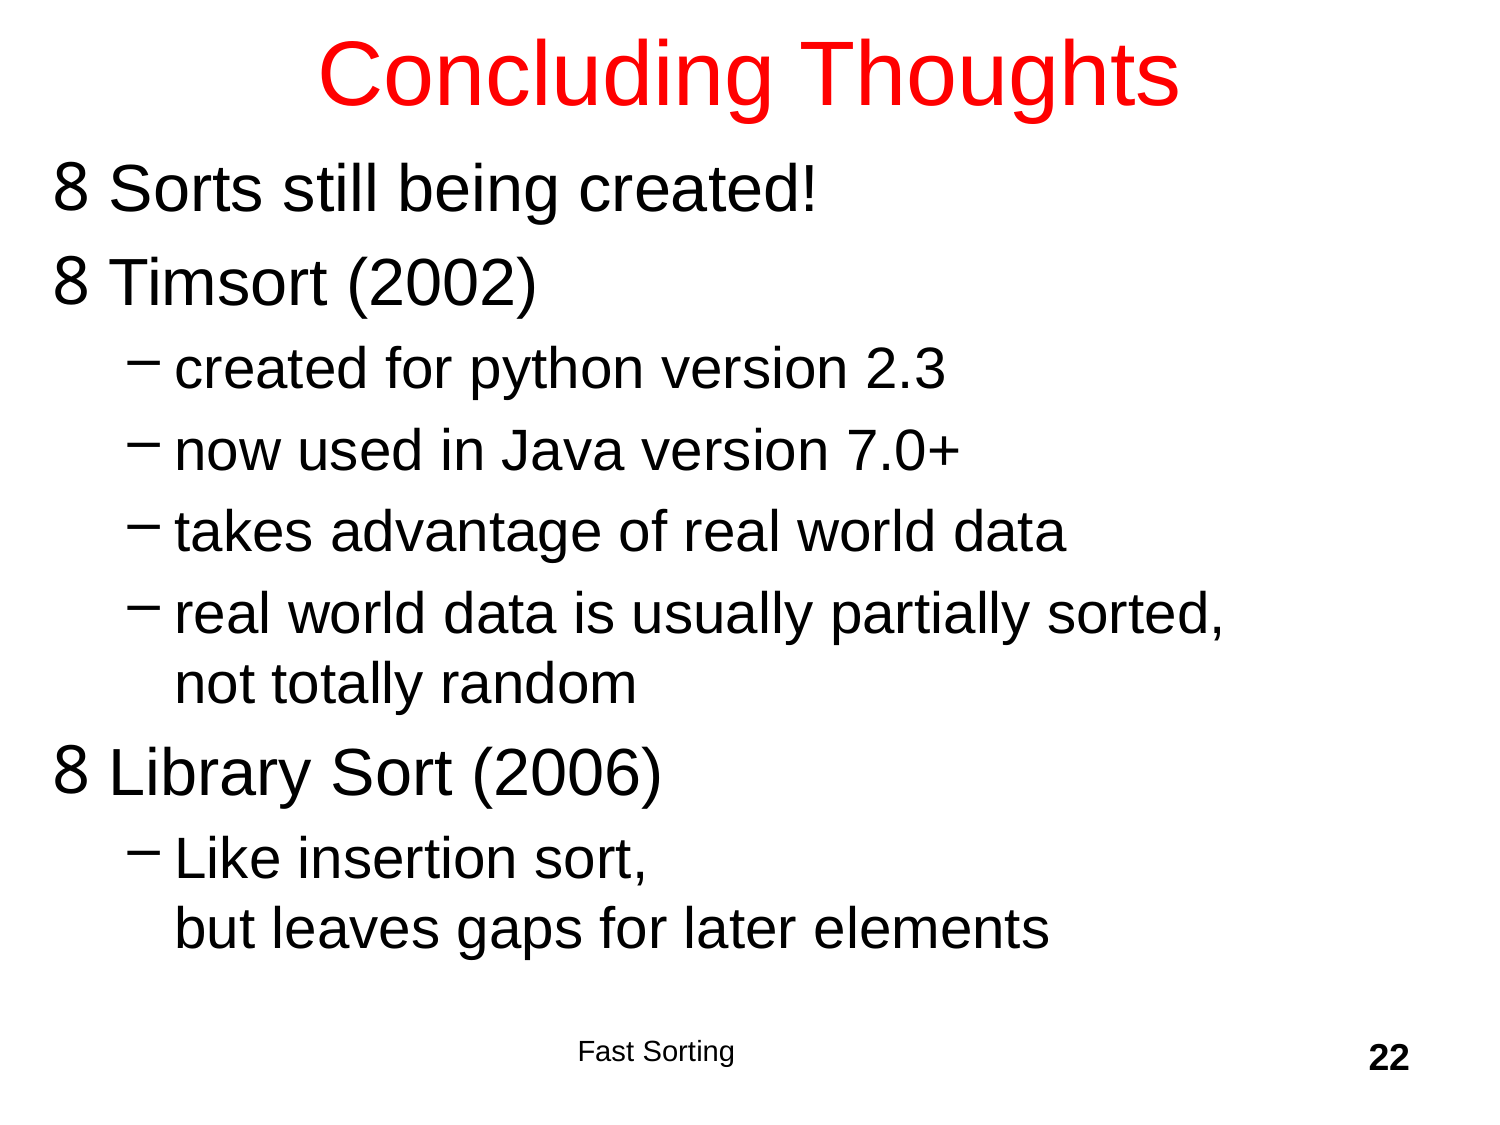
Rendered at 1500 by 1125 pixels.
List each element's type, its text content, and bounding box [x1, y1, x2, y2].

list Sorts still being created! Timsort (2002) created for python version 2.3 now used in Java version 7.0+ takes advantage of real world data real world data is usually partially sorted, not totally random Library Sort (2006) Like insertion sort, but leaves gaps for later elements [37, 137, 1463, 1038]
slide_number 22 [1112, 1024, 1426, 1101]
title Concluding Thoughts [112, 0, 1388, 137]
footer Fast Sorting [562, 1024, 1063, 1101]
